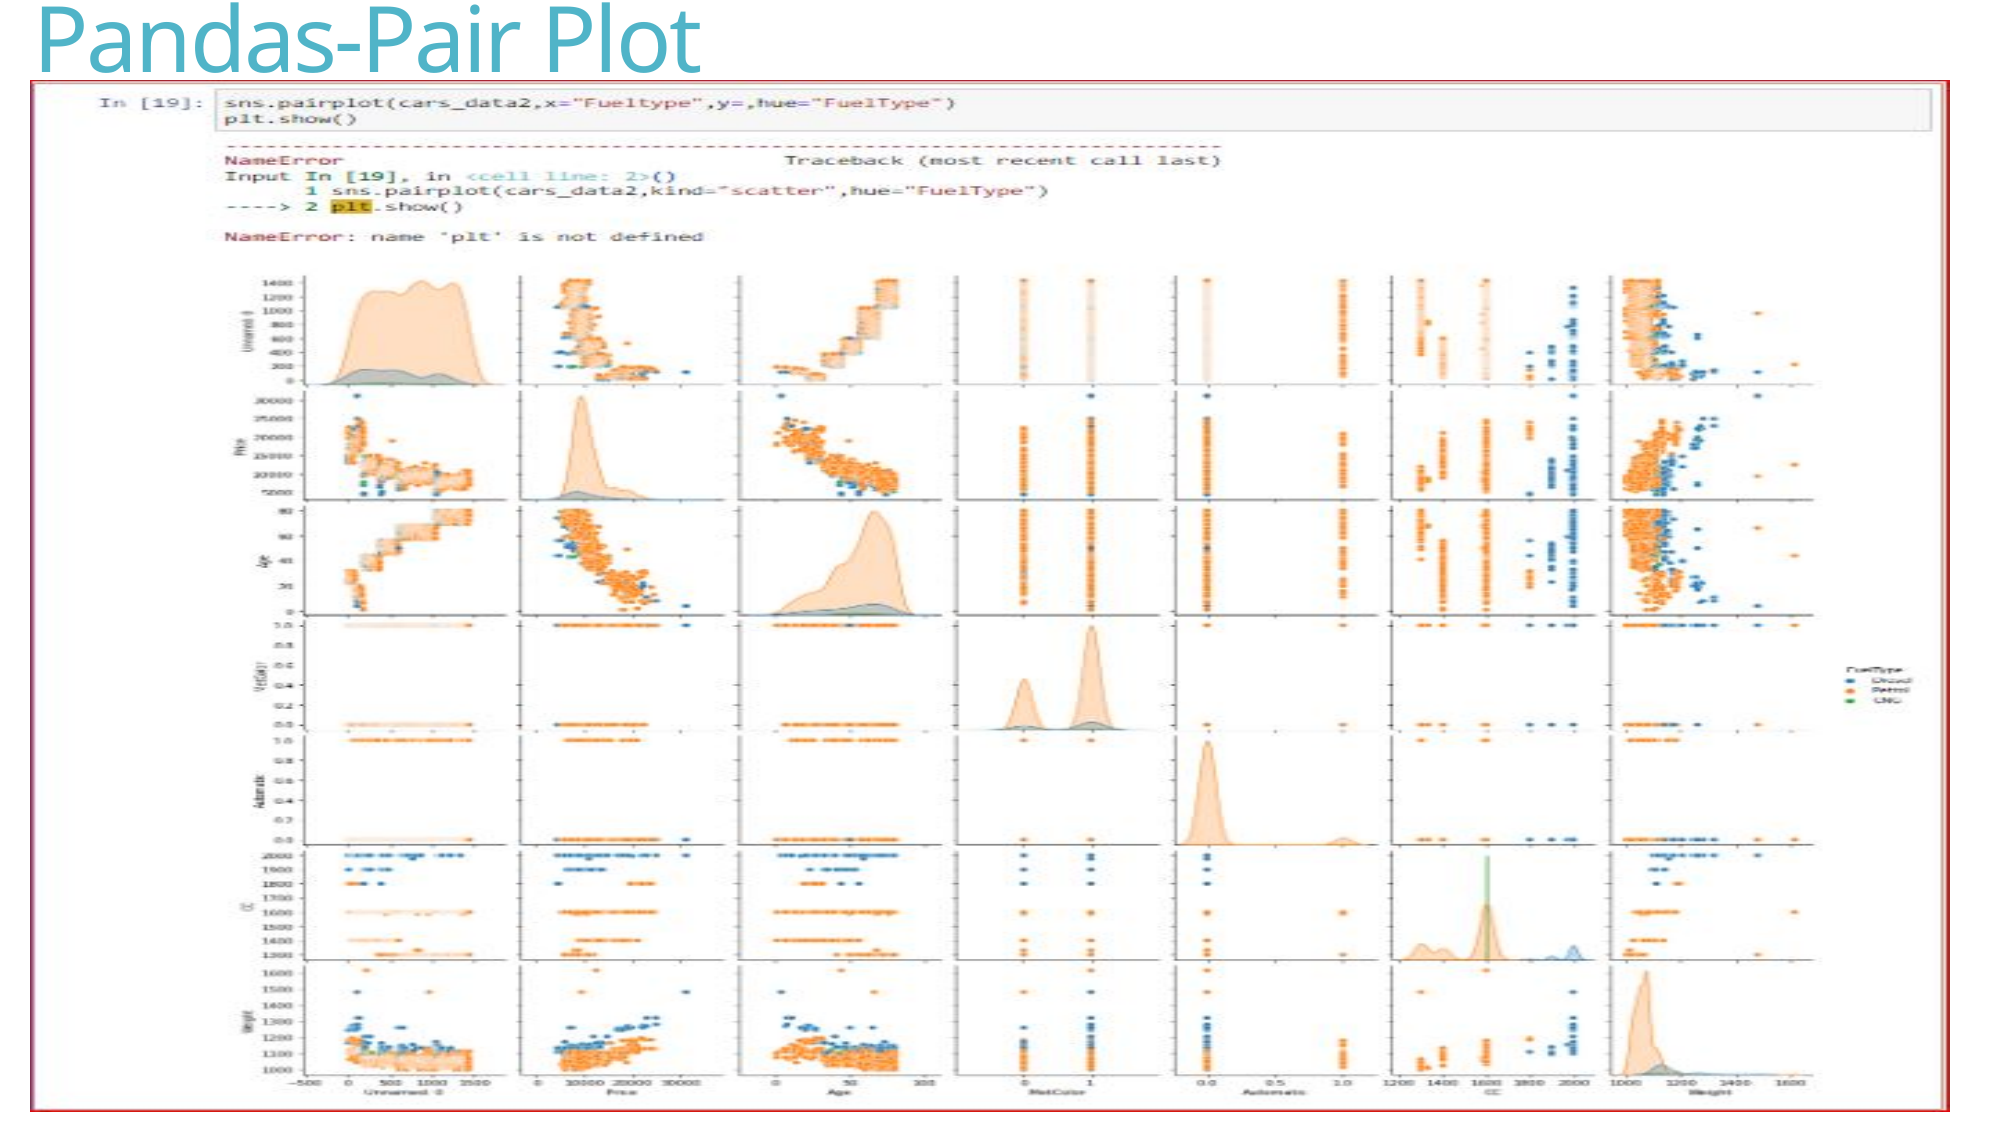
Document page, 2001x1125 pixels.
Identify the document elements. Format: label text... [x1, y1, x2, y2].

title Pandas-Pair Plot [18, 19, 1787, 70]
list [30, 1112, 1787, 1118]
picture [30, 79, 1951, 1112]
